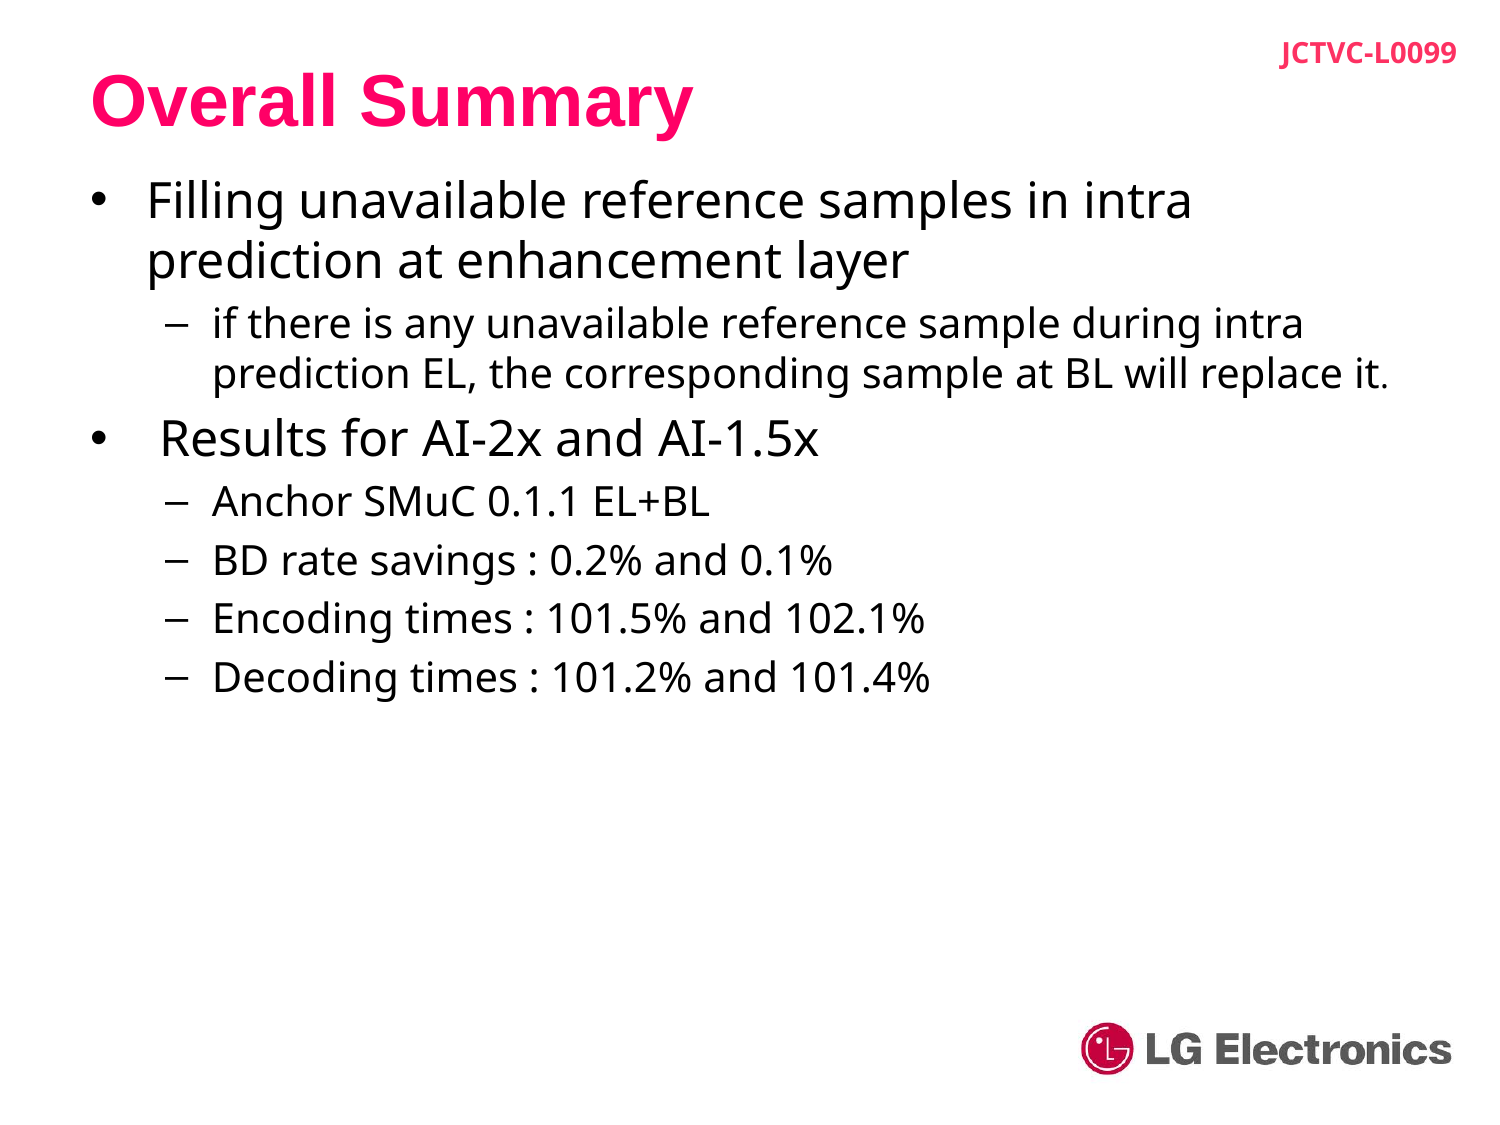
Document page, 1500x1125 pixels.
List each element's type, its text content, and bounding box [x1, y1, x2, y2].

text_box JCTVC-L0099 [1241, 27, 1472, 77]
picture [1078, 1007, 1454, 1091]
title Overall Summary [75, 121, 1425, 149]
list Filling unavailable reference samples in intra prediction at enhancement layer if there is any unavailable reference sample during intra prediction EL, the corresponding sample at BL will replace it. Results for AI-2x and AI-1.5x Anchor SMuC 0.1.1 EL+BL BD rate savings : 0.2% and 0.1% Encoding times : 101.5% and 102.1% Decoding times : 101.2% and 101.4% [75, 160, 1424, 1047]
title Overall Summary [75, 45, 1425, 120]
